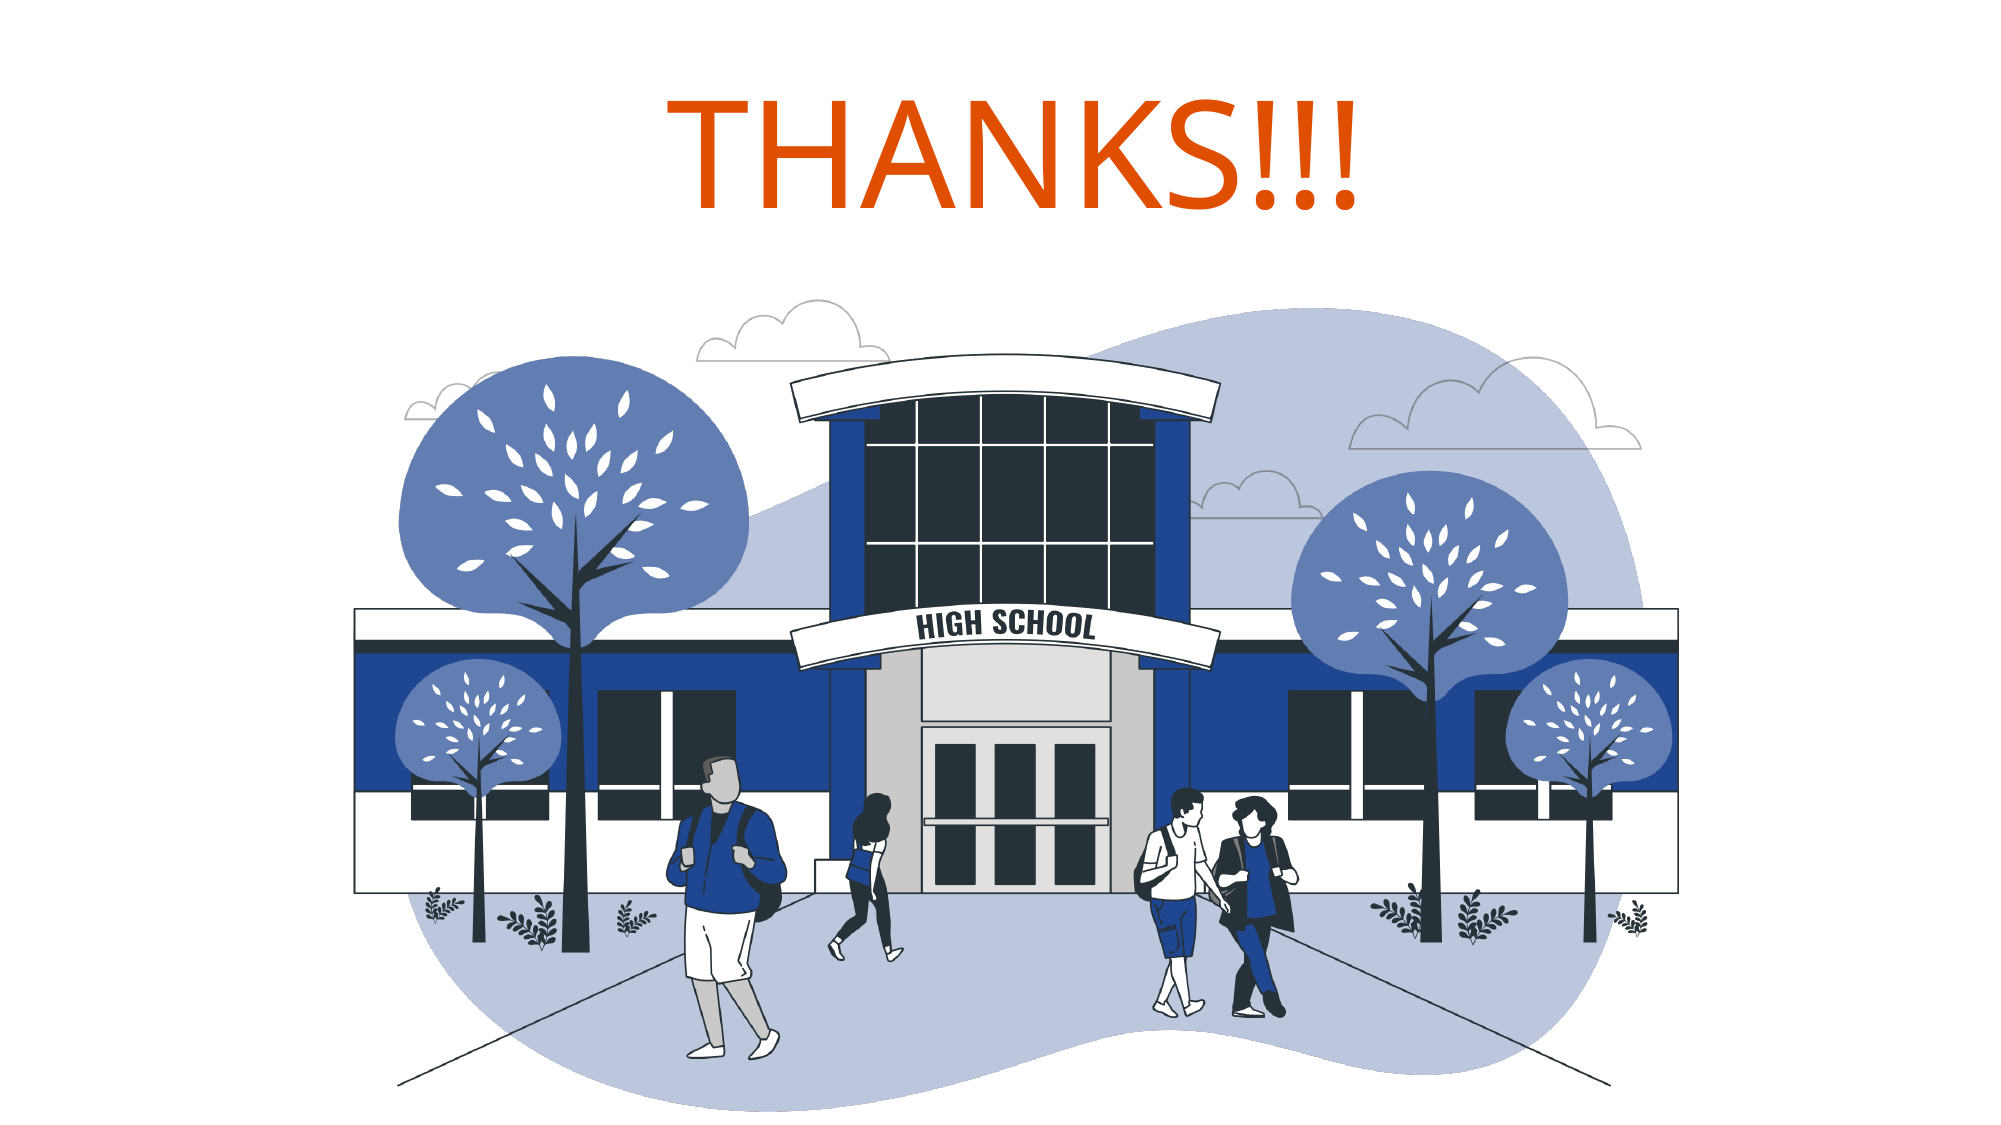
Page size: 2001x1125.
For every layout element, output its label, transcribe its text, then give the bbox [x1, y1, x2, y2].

text_box THANKS!!! [191, 51, 1842, 246]
picture [337, 264, 1695, 1125]
